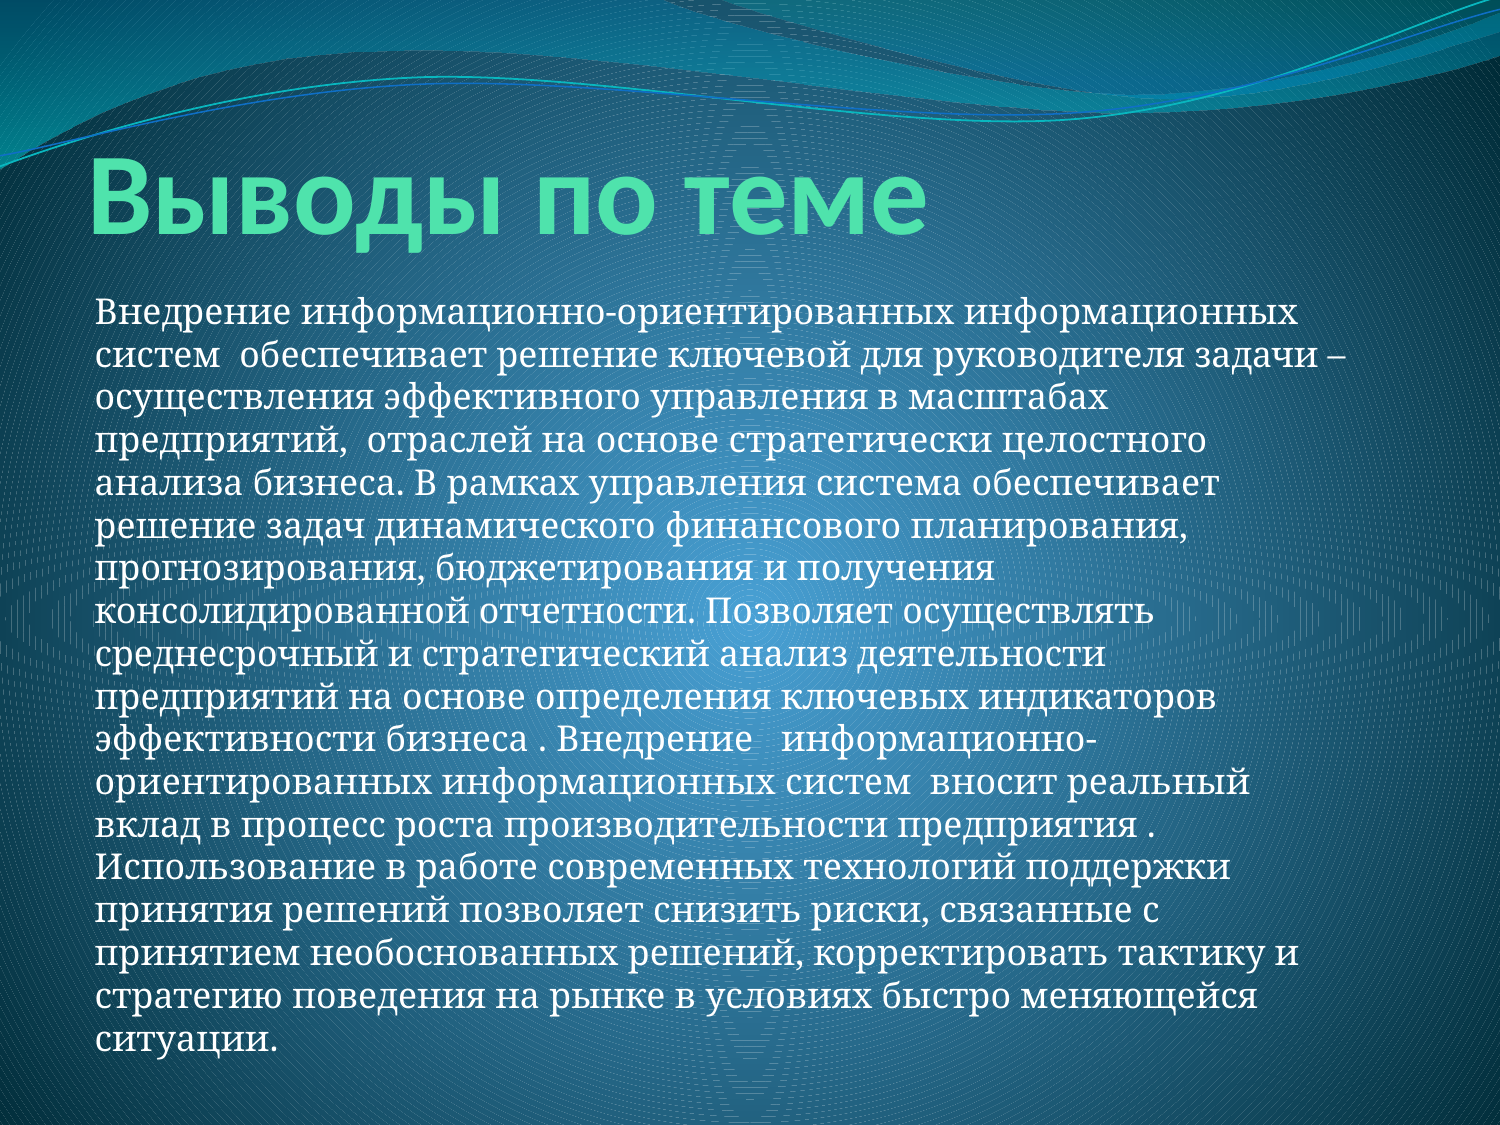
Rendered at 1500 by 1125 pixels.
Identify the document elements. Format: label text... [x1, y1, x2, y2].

title Выводы по теме [86, 70, 1362, 258]
list Внедрение информационно-ориентированных информационных систем обеспечивает решение ключевой для руководителя задачи – осуществления эффективного управления в масштабах предприятий, отраслей на основе стратегически целостного анализа бизнеса. В рамках управления система обеспечивает решение задач динамического финансового планирования, прогнозирования, бюджетирования и получения консолидированной отчетности. Позволяет осуществлять среднесрочный и стратегический анализ деятельности предприятий на основе определения ключевых индикаторов эффективности бизнеса . Внедрение информационно-ориентированных информационных систем вносит реальный вклад в процесс роста производительности предприятия . Использование в работе современных технологий поддержки принятия решений позволяет снизить риски, связанные с принятием необоснованных решений, корректировать тактику и стратегию поведения на рынке в условиях быстро меняющейся ситуации. [86, 281, 1362, 1067]
